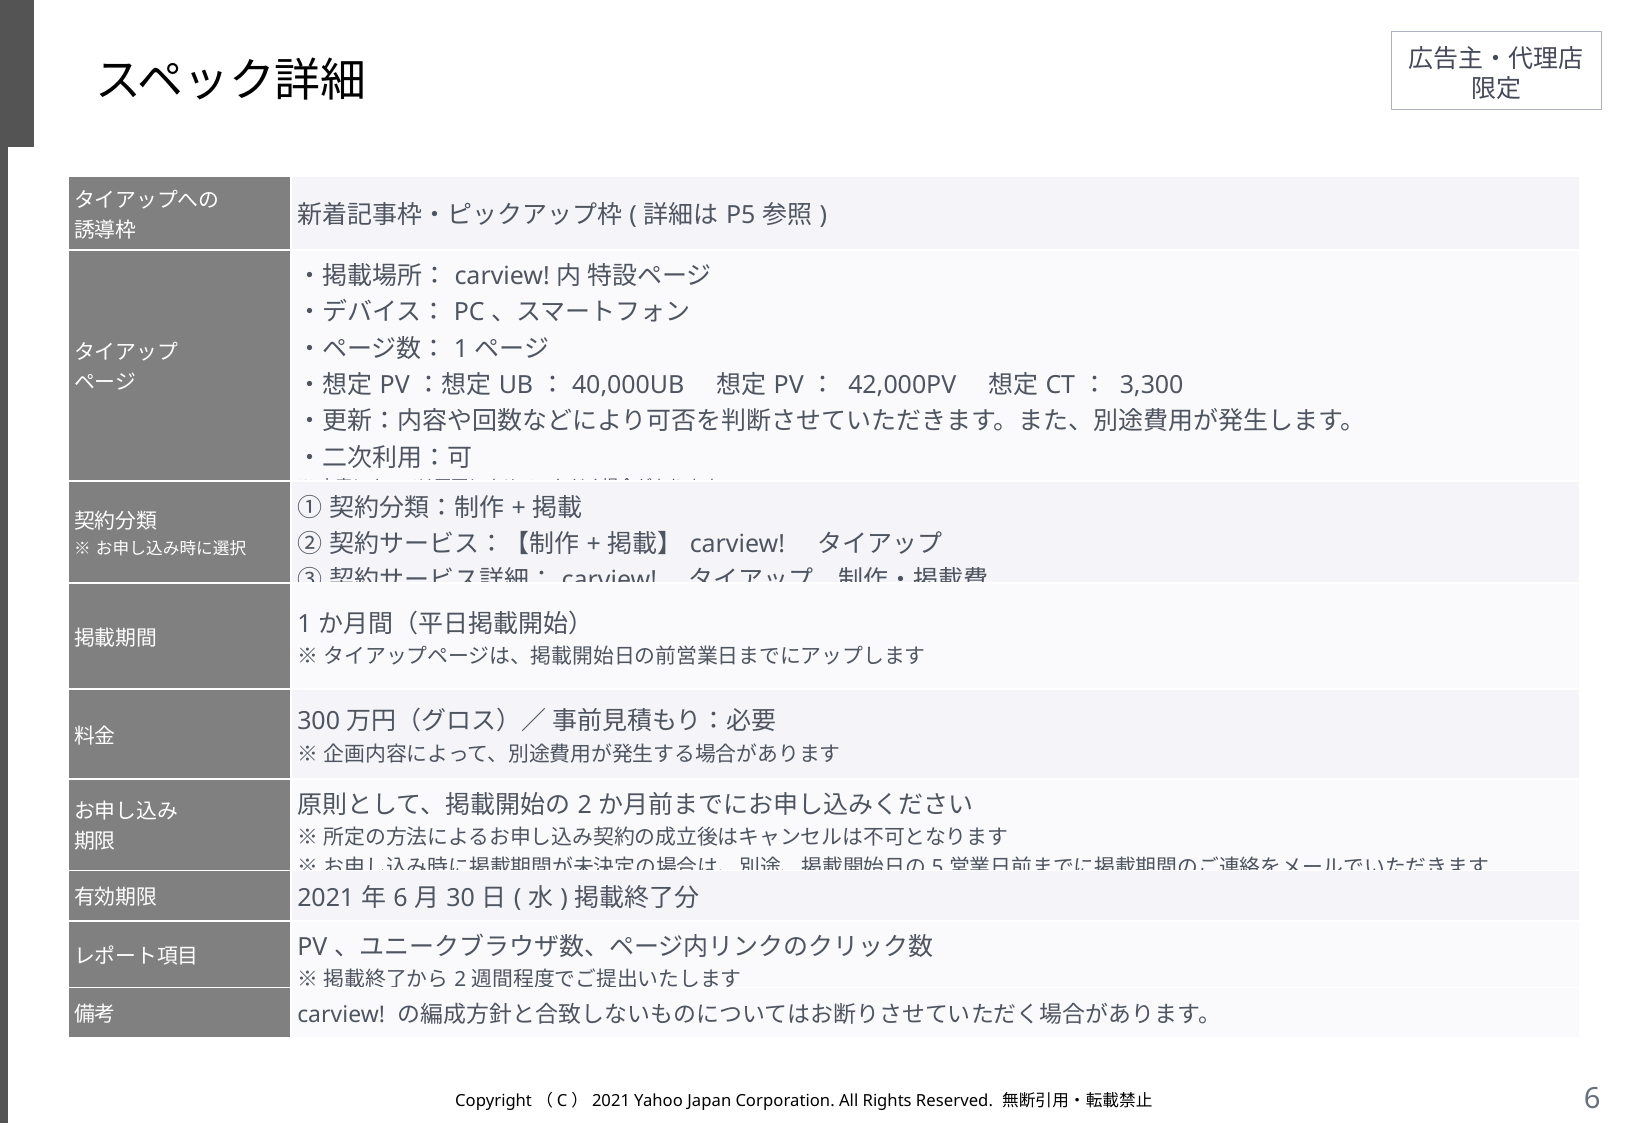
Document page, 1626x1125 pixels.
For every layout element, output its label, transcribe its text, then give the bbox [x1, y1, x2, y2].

footer Copyright（C）2021 Yahoo Japan Corporation. All Rights Reserved. 無断引用・転載禁止 [440, 1082, 1185, 1118]
table_cell 備考 [69, 988, 290, 1037]
table_cell 2021年6月30日(水)掲載終了分 [292, 871, 1579, 920]
table_header タイアップへの 誘導枠 [69, 177, 290, 249]
table_cell タイアップ ページ [69, 251, 290, 480]
table_header 新着記事枠・ピックアップ枠(詳細はP5参照) [292, 177, 1579, 249]
table_cell 1か月間（平日掲載開始） ※タイアップページは、掲載開始日の前営業日までにアップします [292, 584, 1579, 688]
table_cell ①契約分類：制作+掲載 ②契約サービス：【制作+掲載】carview! タイアップ ③契約サービス詳細：carview! タイアップ 制作・掲載費 [292, 482, 1579, 582]
table_cell 掲載期間 [69, 584, 290, 688]
table_cell ・掲載場所：carview!内 特設ページ ・デバイス：PC、スマートフォン ・ページ数：1ページ ・想定PV：想定UB：40,000UB 想定PV： 42,000PV 想定CT： 3,300 ・更新：内容や回数などにより可否を判断させていただきます。また、別途費用が発生します。 ・二次利用：可 ※内容によっては不可とさせていただく場合があります ※利用費や条件を定めた契約を締結させていただきます [292, 251, 1579, 480]
table_cell 有効期限 [69, 871, 290, 920]
table_cell PV、ユニークブラウザ数、ページ内リンクのクリック数 ※掲載終了から2週間程度でご提出いたします [292, 922, 1579, 987]
table_cell レポート項目 [69, 922, 290, 987]
title スペック詳細 [80, 42, 1392, 114]
table_cell 契約分類 ※お申し込み時に選択 [69, 482, 290, 582]
table_cell carview! の編成方針と合致しないものについてはお断りさせていただく場合があります。 [292, 988, 1579, 1037]
table_cell 原則として、掲載開始の2か月前までにお申し込みください ※所定の方法によるお申し込み契約の成立後はキャンセルは不可となります ※お申し込み時に掲載期間が未決定の場合は、別途、掲載開始日の5営業日前までに掲載期間のご連絡をメールでいただきます [292, 780, 1579, 870]
table_cell お申し込み 期限 [69, 780, 290, 870]
table_cell 300万円（グロス）／ 事前見積もり：必要 ※企画内容によって、別途費用が発生する場合があります [292, 690, 1579, 778]
table_cell 料金 [69, 690, 290, 778]
